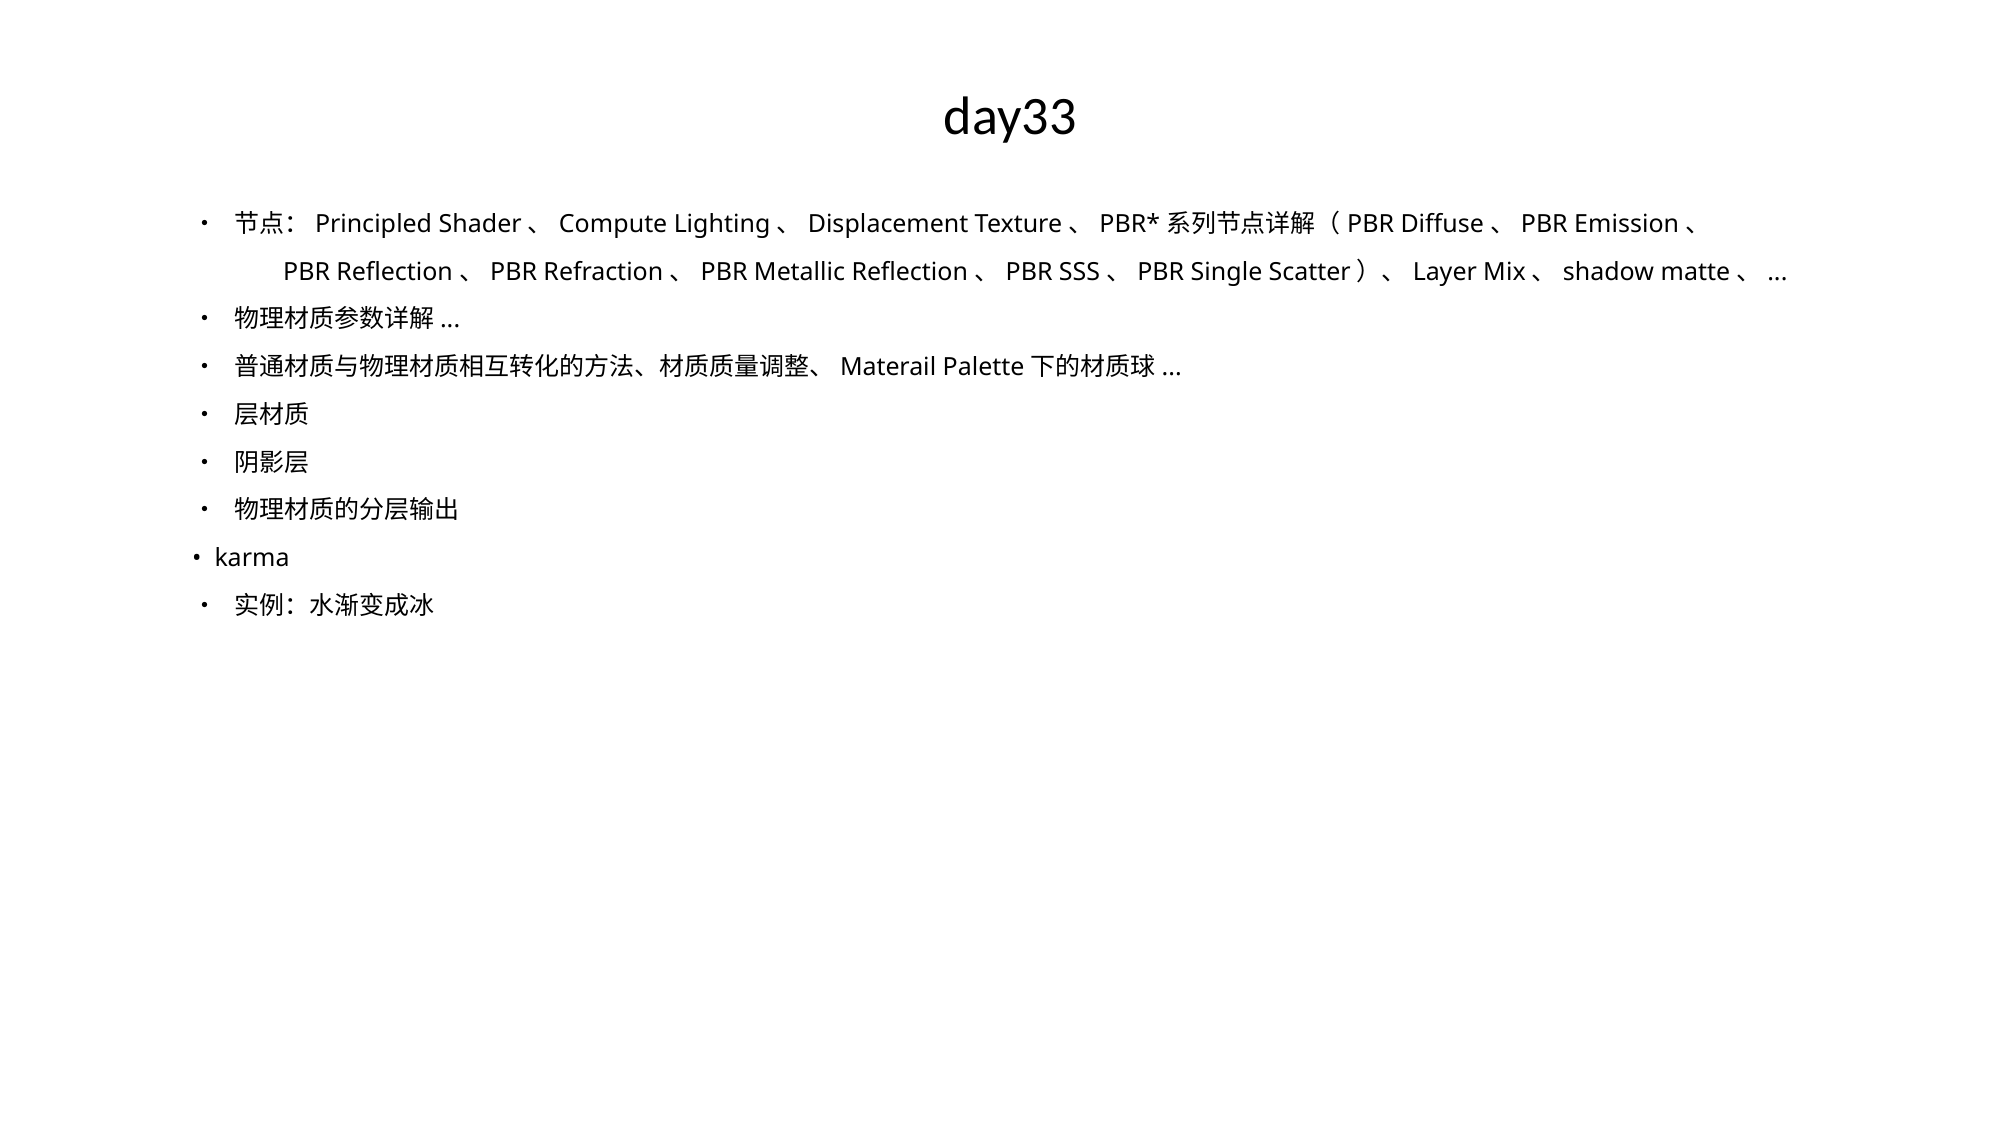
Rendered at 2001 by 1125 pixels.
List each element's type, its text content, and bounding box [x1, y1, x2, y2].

subtitle • 节点：Principled Shader、Compute Lighting、Displacement Texture、PBR*系列节点详解（PBR Diffuse、PBR Emission、 PBR Reflection、PBR Refraction、PBR Metallic Reflection、PBR SSS、PBR Single Scatter）、Layer Mix、shadow matte、... • 物理材质参数详解... • 普通材质与物理材质相互转化的方法、材质质量调整、Materail Palette下的材质球... • 层材质 • 阴影层 • 物理材质的分层输出 • karma • 实例：水渐变成冰 [176, 203, 1815, 903]
title day33 [711, 41, 1309, 154]
